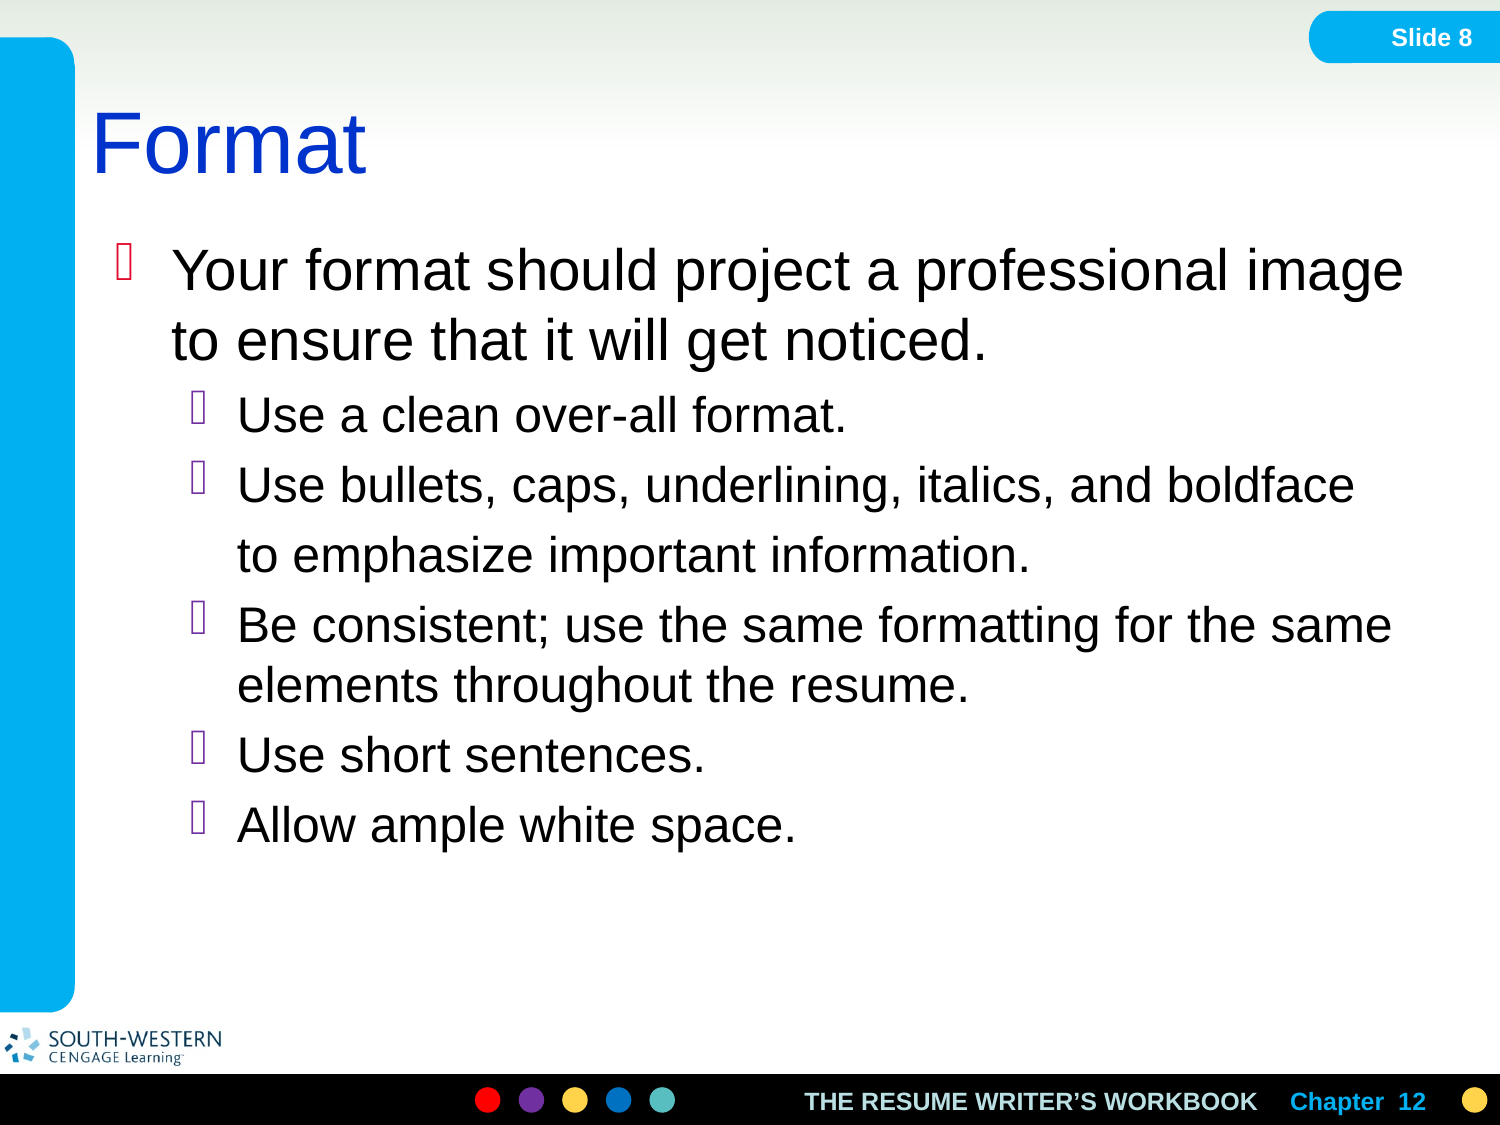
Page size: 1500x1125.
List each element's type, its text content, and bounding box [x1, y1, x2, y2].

slide_number Slide 8 [1312, 13, 1488, 93]
title Format [74, 44, 1426, 233]
footer Chapter 12 [1274, 1075, 1476, 1125]
list Your format should project a professional image to ensure that it will get noticed. Use a clean over-all format. Use bullets, caps, underlining, italics, and boldface to emphasize important information. Be consistent; use the same formatting for the same elements throughout the resume. Use short sentences. Allow ample white space. [99, 224, 1451, 968]
picture [0, 1022, 225, 1073]
